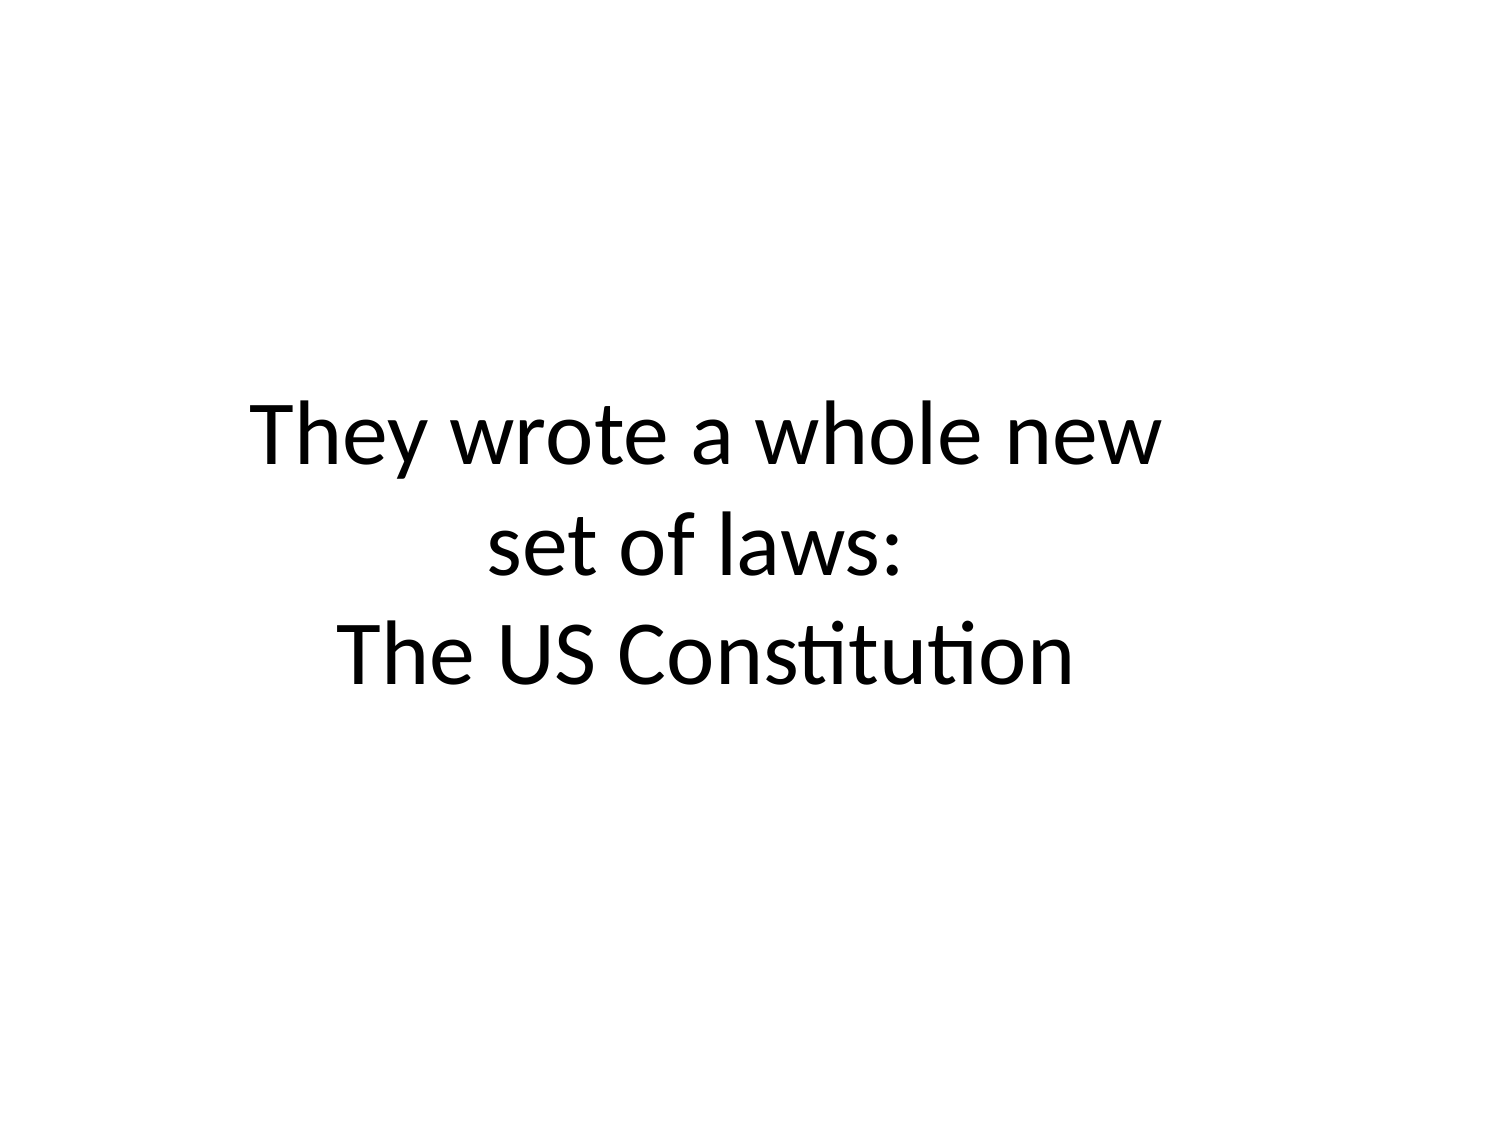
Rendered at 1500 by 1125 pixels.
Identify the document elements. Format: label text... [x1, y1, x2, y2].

text_box They wrote a whole new set of laws: The US Constitution [211, 365, 1203, 711]
